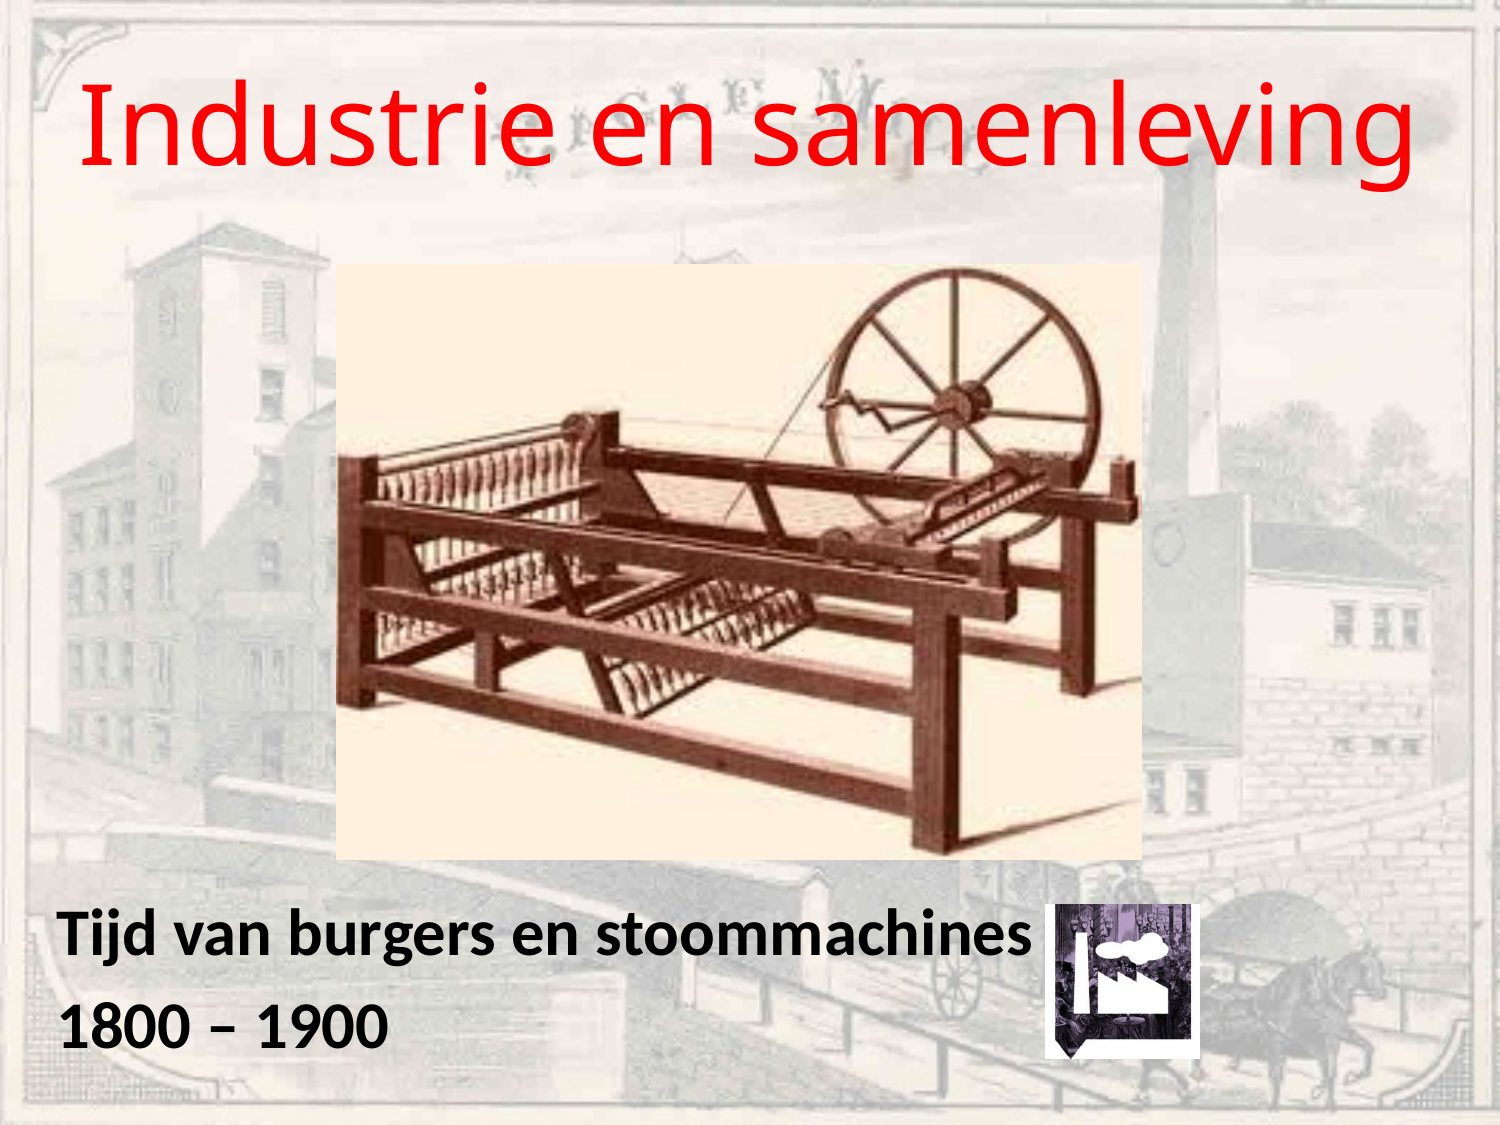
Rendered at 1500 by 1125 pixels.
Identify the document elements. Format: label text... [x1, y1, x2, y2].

picture [336, 264, 1143, 861]
subtitle Tijd van burgers en stoommachines 1800 – 1900 [41, 881, 1050, 1125]
title Industrie en samenleving [0, 0, 1500, 242]
picture [1045, 904, 1200, 1060]
